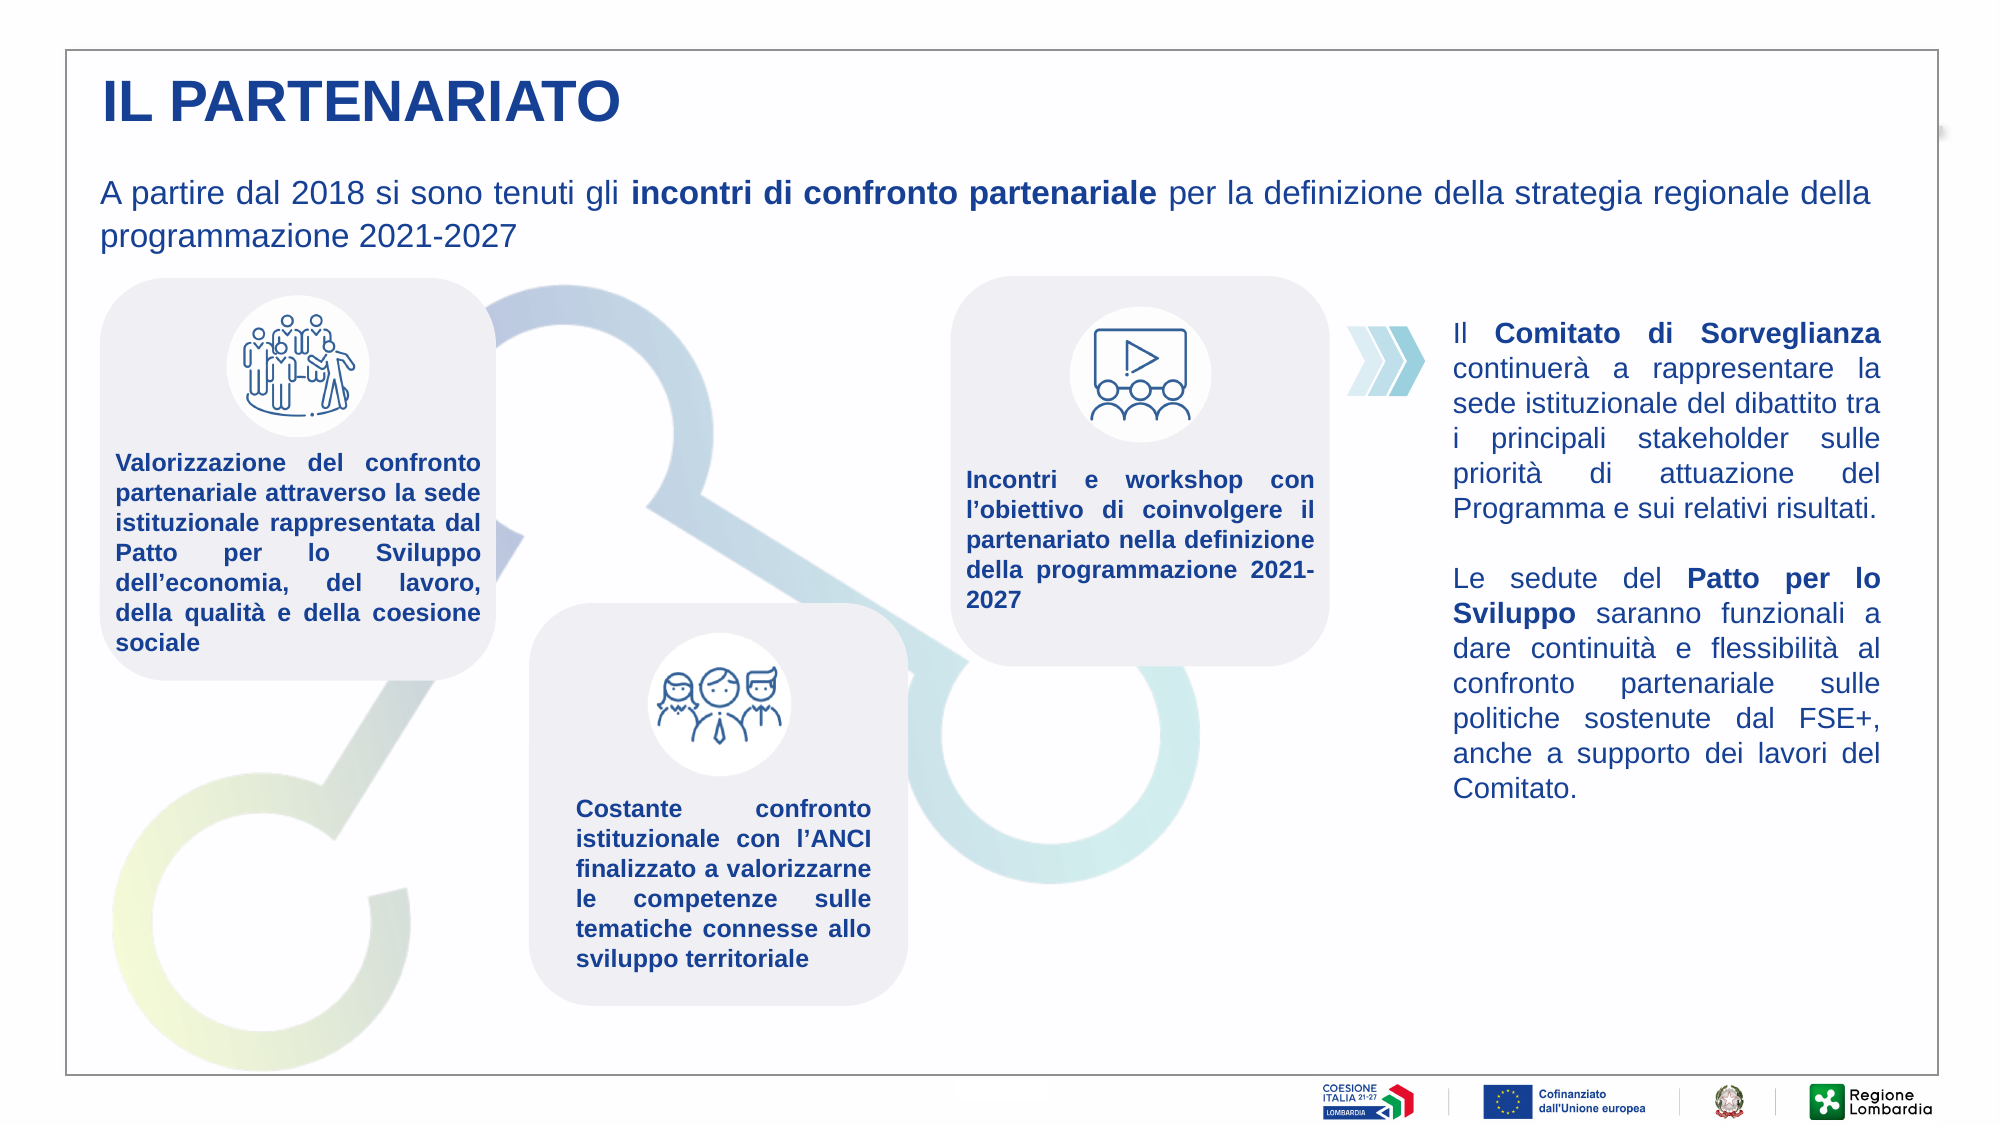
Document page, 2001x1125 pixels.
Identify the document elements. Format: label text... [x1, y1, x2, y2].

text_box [528, 602, 909, 1007]
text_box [99, 277, 497, 681]
text_box Il Comitato di Sorveglianza continuerà a rappresentare la sede istituzionale del dibattito tra i principali stakeholder sulle priorità di attuazione del Programma e sui relativi risultati. Le sedute del Patto per lo Sviluppo saranno funzionali a dare continuità e flessibilità al confronto partenariale sulle politiche sostenute dal FSE+, anche a supporto dei lavori del Comitato. [1438, 307, 1897, 812]
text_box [1346, 326, 1426, 397]
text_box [950, 275, 1331, 667]
picture [0, 0, 2001, 1125]
text_box Il Partenariato [94, 55, 1895, 146]
text_box A partire dal 2018 si sono tenuti gli incontri di confronto partenariale per la definizione della strategia regionale della programmazione 2021-2027 [85, 161, 1887, 262]
